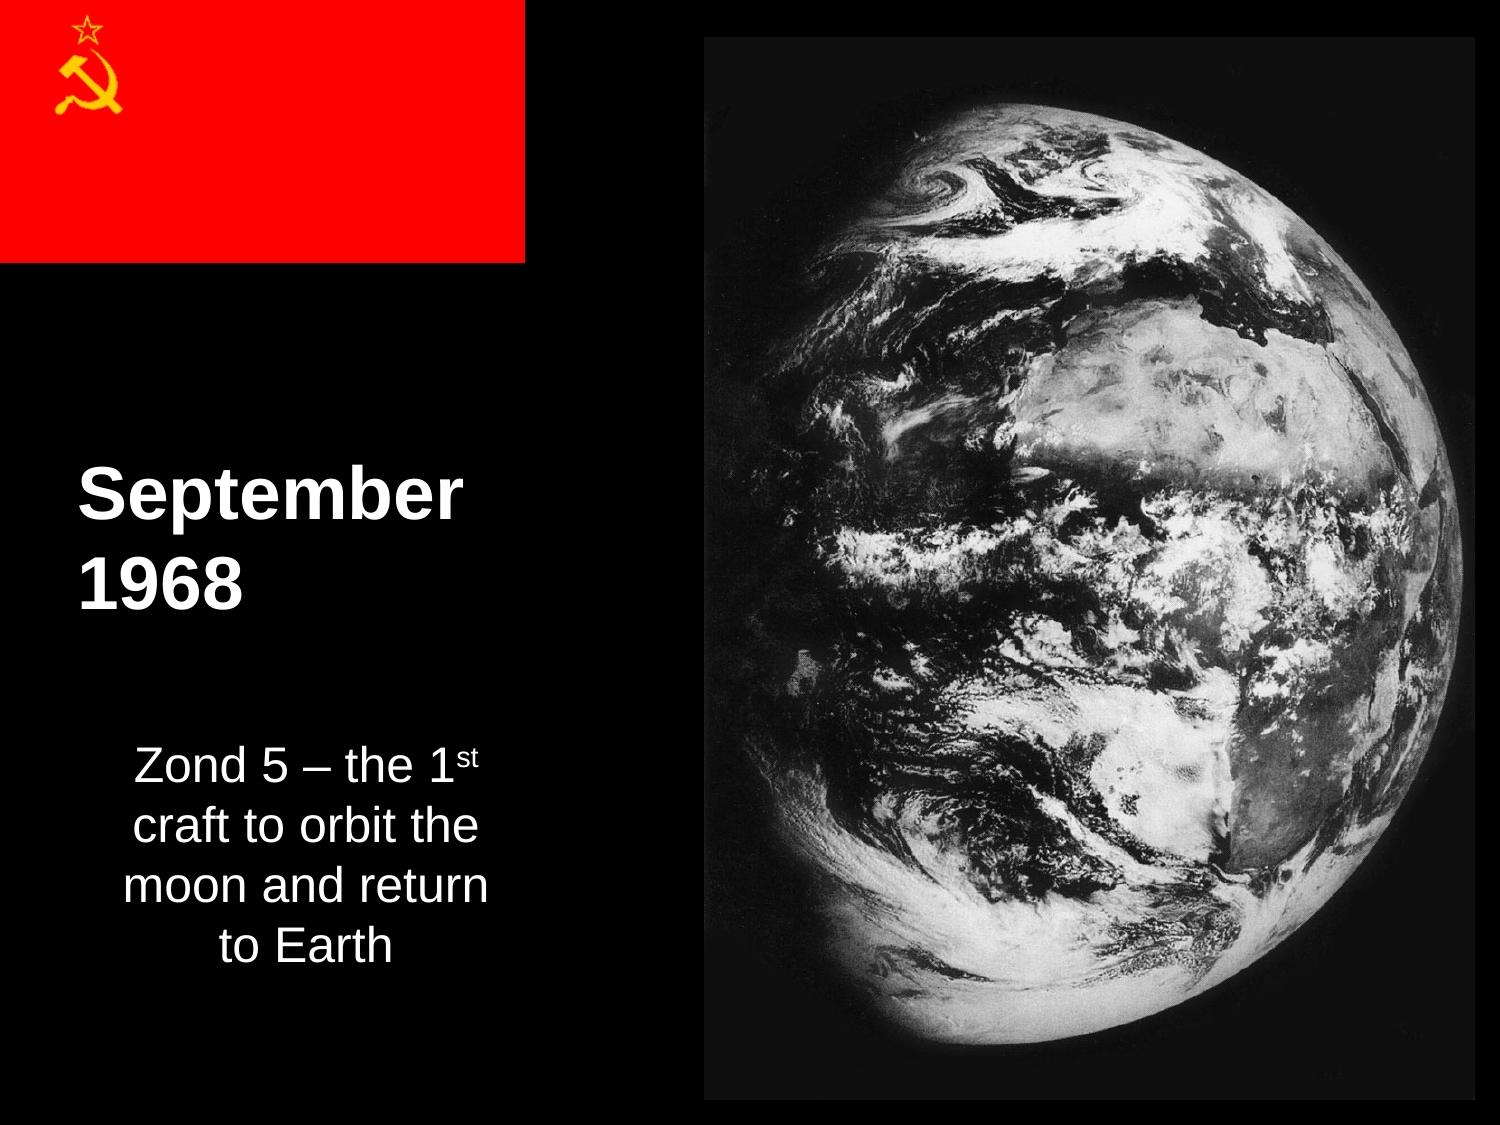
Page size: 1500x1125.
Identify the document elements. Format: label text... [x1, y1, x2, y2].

text_box Zond 5 – the 1st craft to orbit the moon and return to Earth [87, 724, 525, 980]
picture [0, 0, 526, 263]
picture [704, 37, 1476, 1101]
text_box September 1968 [62, 437, 575, 633]
